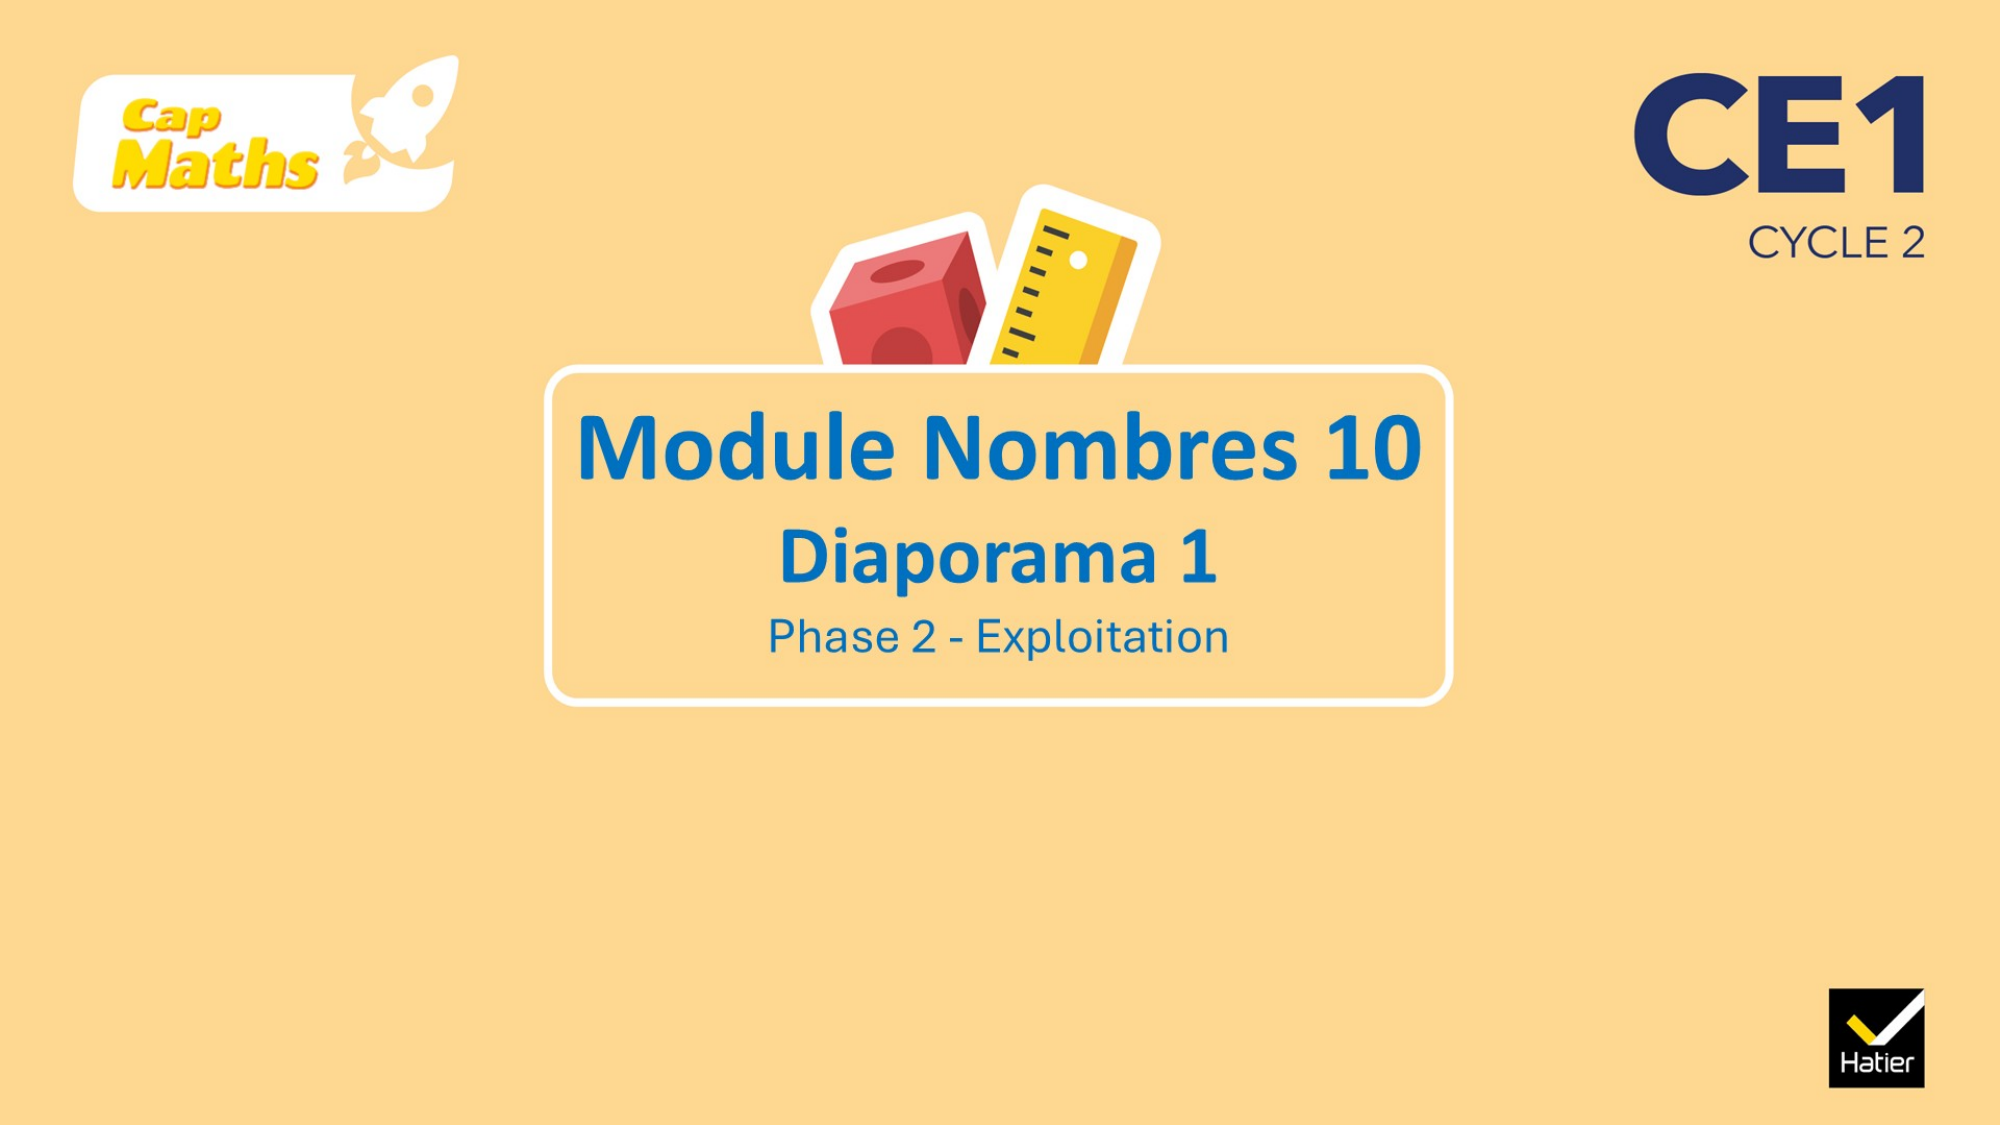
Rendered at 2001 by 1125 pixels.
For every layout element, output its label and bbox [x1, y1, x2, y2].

list [0, 0, 2000, 1125]
